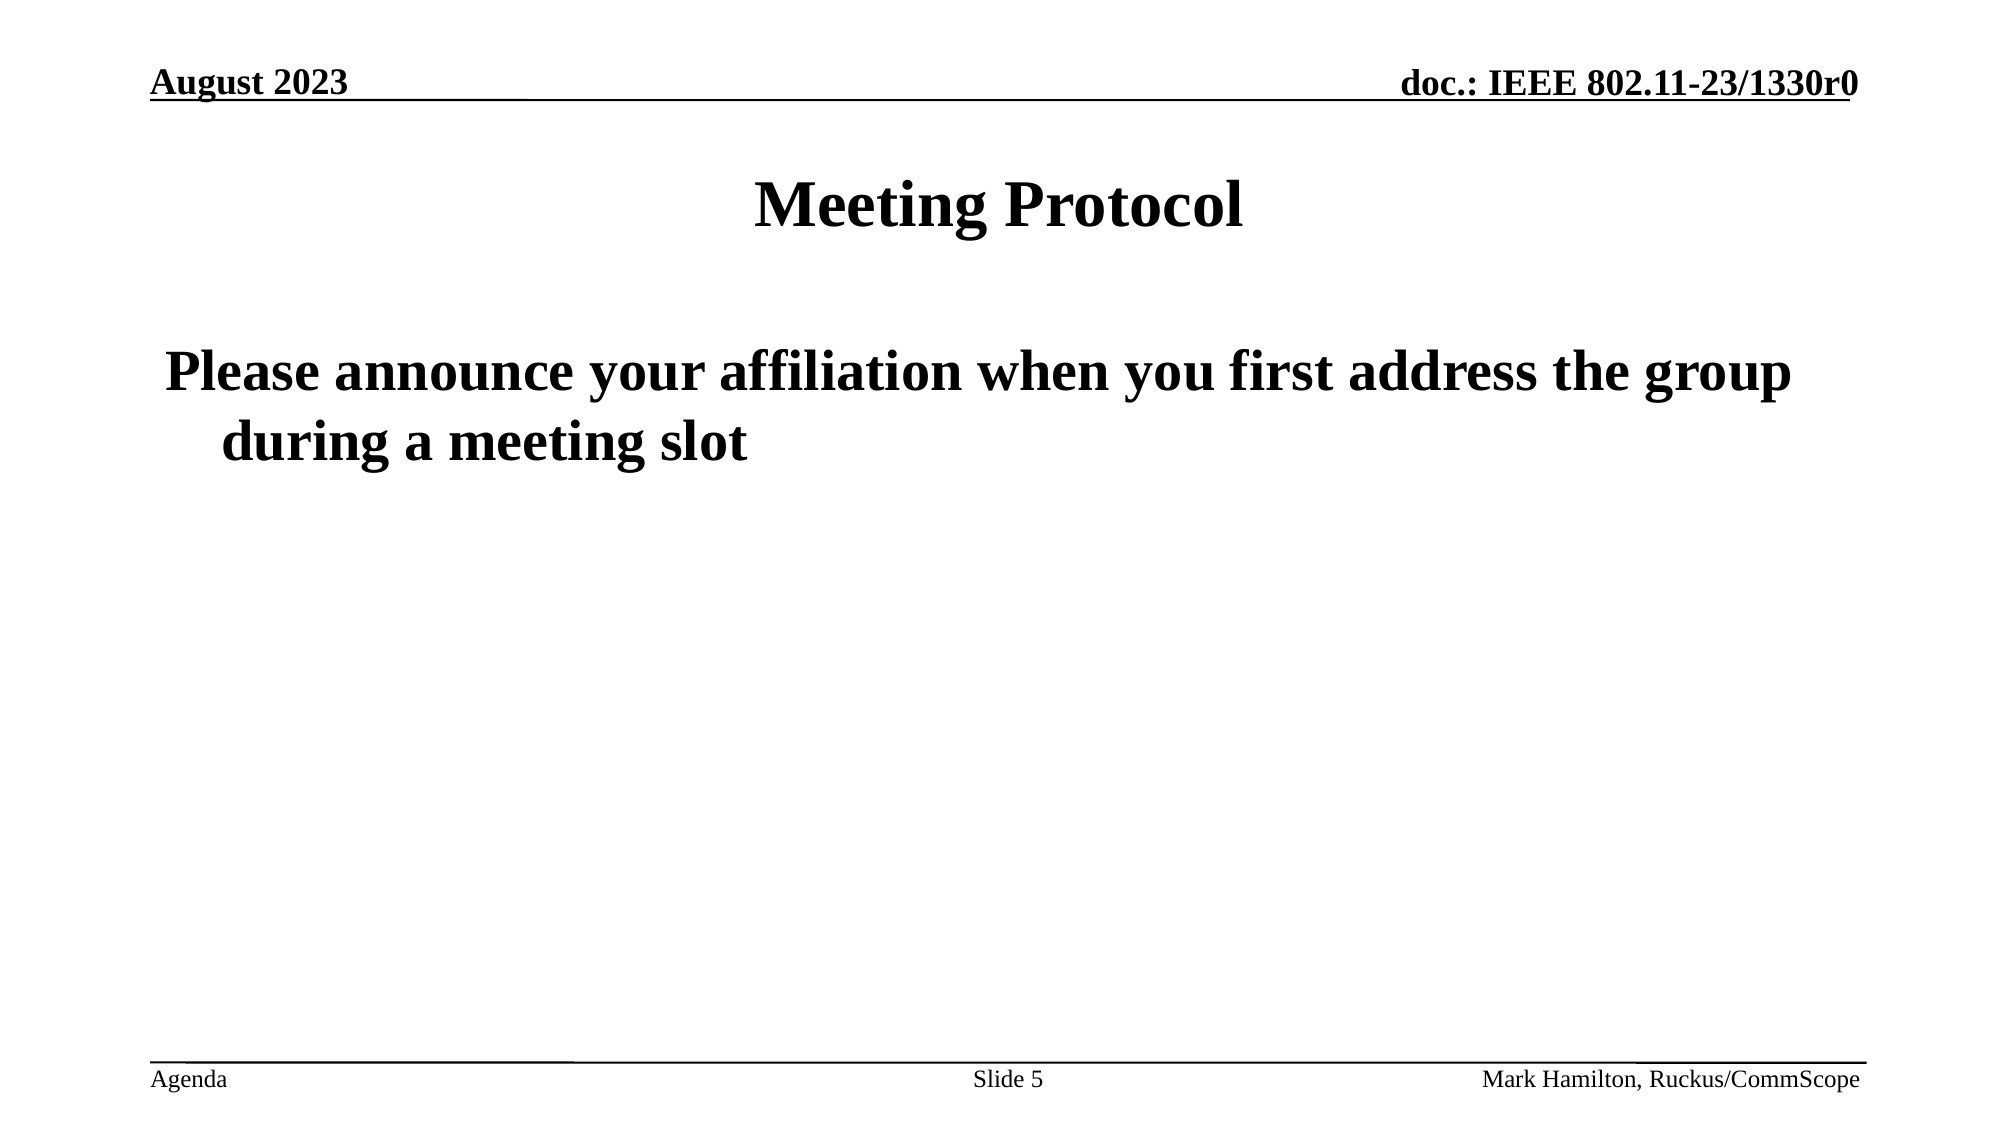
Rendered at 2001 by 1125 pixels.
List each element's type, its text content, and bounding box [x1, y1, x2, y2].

title Meeting Protocol [149, 112, 1850, 288]
slide_number Slide 5 [950, 1061, 1067, 1123]
list Please announce your affiliation when you first address the group during a meeting slot [149, 324, 1850, 1000]
